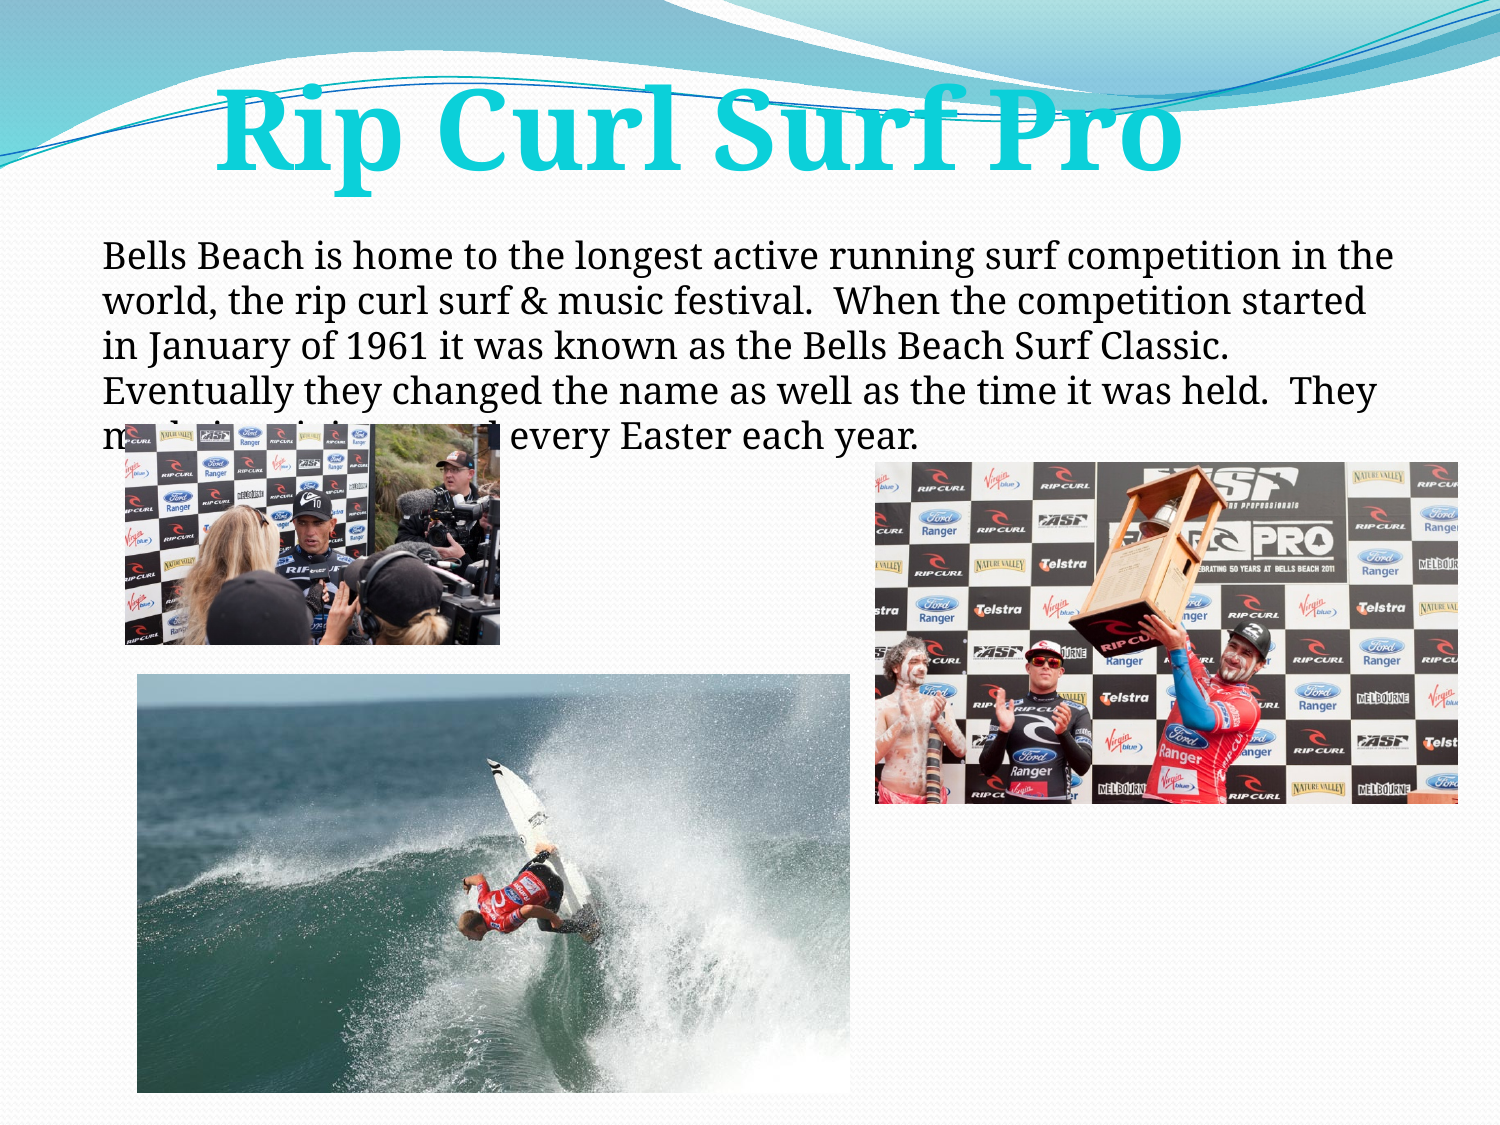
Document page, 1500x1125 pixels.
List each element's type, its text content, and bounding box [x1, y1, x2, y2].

text_box Rip Curl Surf Pro [199, 49, 1203, 200]
picture [124, 424, 501, 645]
text_box Bells Beach is home to the longest active running surf competition in the world, the rip curl surf & music festival. When the competition started in January of 1961 it was known as the Bells Beach Surf Classic. Eventually they changed the name as well as the time it was held. They made it so it is around every Easter each year. [87, 224, 1425, 465]
picture [874, 462, 1458, 805]
picture [137, 674, 851, 1093]
